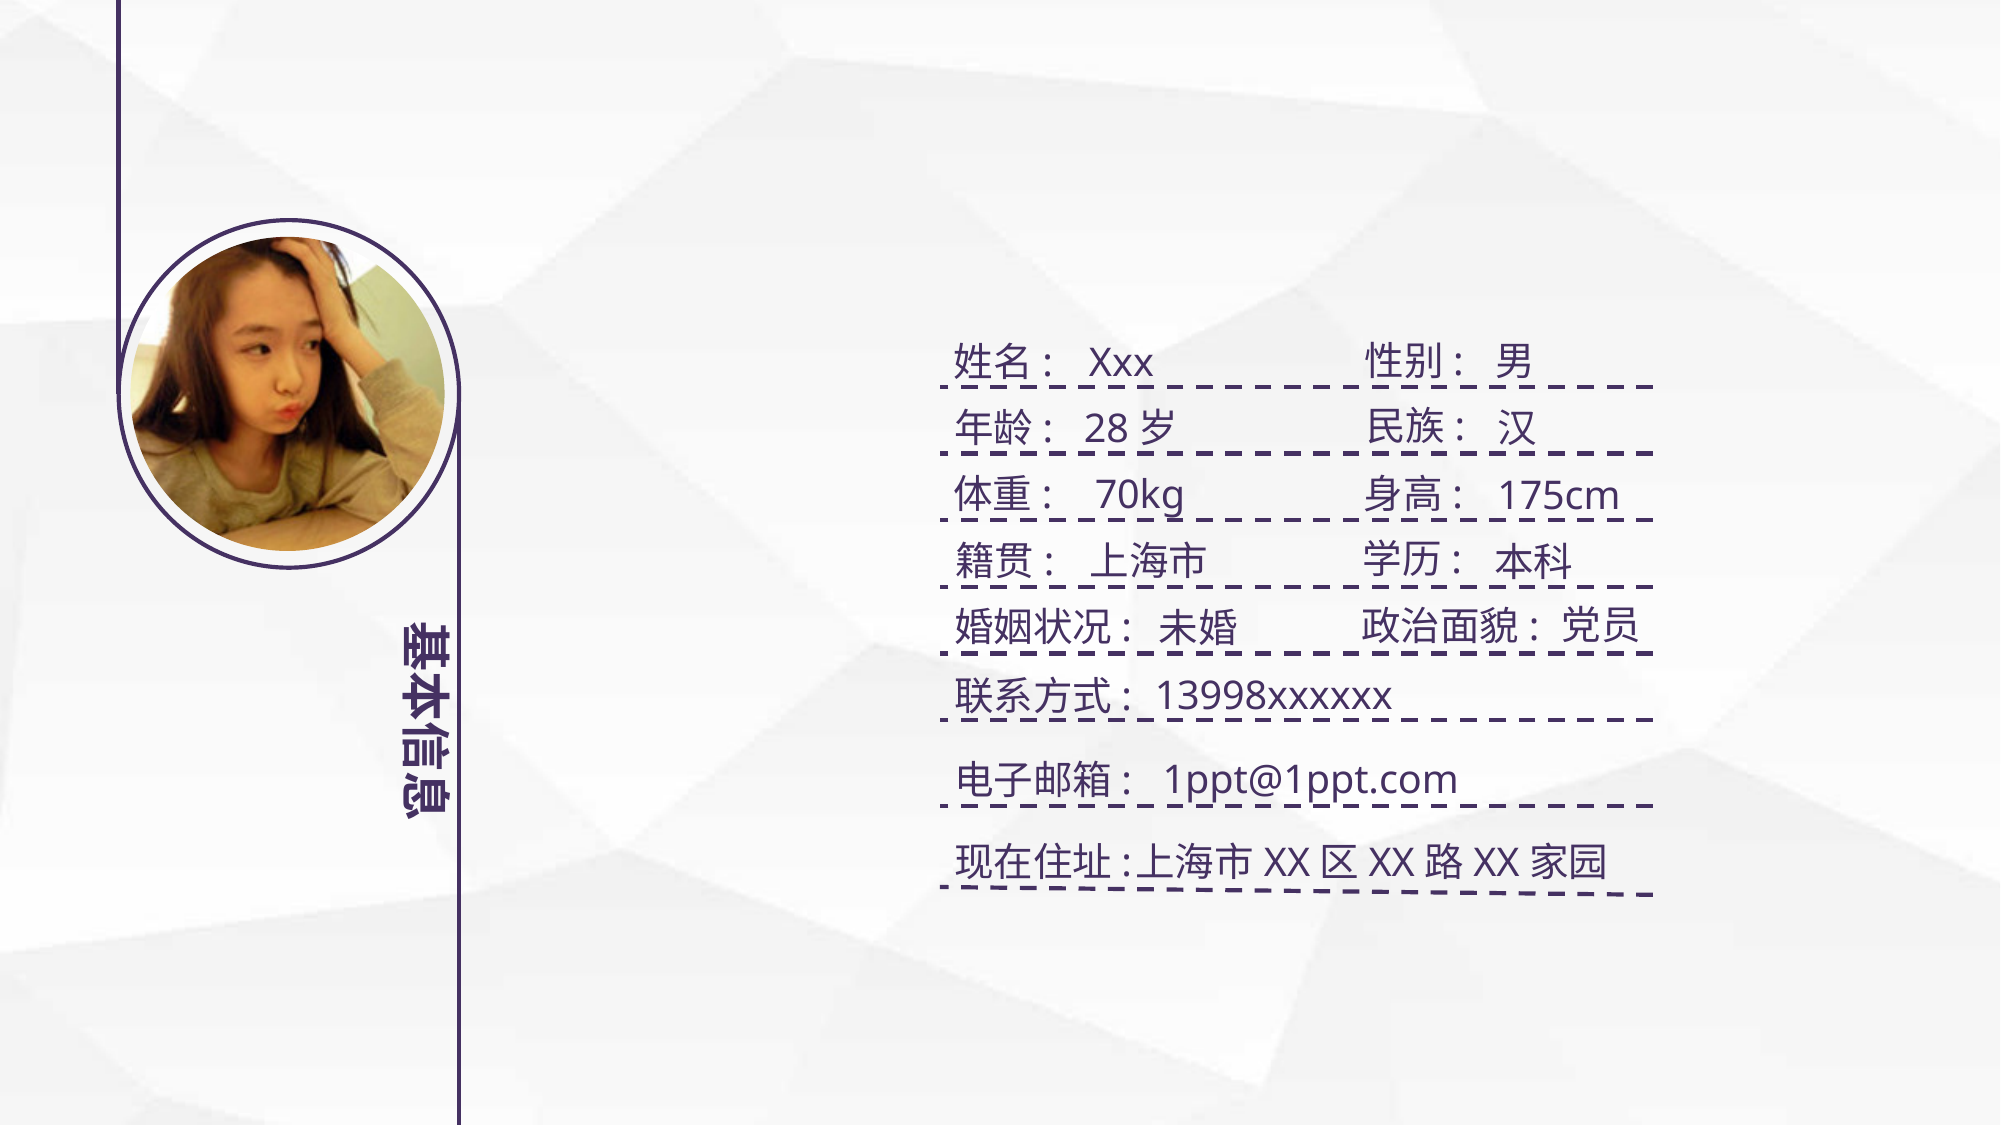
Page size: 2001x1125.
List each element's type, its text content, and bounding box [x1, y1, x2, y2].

text_box 上海市 [1069, 525, 1229, 586]
text_box 男 [1475, 326, 1556, 386]
text_box [215, 219, 363, 236]
text_box Xxx [1068, 326, 1185, 386]
text_box 婚姻状况: [934, 591, 1152, 659]
text_box 籍贯: [935, 527, 1069, 591]
text_box 学历: [1342, 523, 1474, 586]
text_box 电子邮箱: [934, 744, 1152, 813]
text_box 基本信息 [390, 606, 457, 1050]
text_box 70kg [1074, 521, 1206, 525]
text_box 28岁 [1063, 454, 1198, 461]
text_box 身高: [1343, 458, 1483, 520]
text_box 体重: [933, 459, 1073, 527]
text_box 175cm [1477, 521, 1642, 528]
text_box 民族: [1346, 391, 1477, 453]
text_box 政治面貌: [1341, 654, 1560, 659]
text_box [445, 322, 461, 466]
text_box 上海市 [1069, 587, 1229, 592]
text_box [117, 328, 130, 460]
text_box 男 [1475, 387, 1556, 394]
text_box 本科 [1474, 526, 1594, 586]
text_box 上海市XX区XX路XX家园 [1115, 826, 1629, 886]
text_box 汉 [1477, 454, 1557, 460]
text_box Xxx [1068, 387, 1185, 392]
text_box 1ppt@1ppt.com [1142, 744, 1480, 805]
picture [0, 0, 2001, 1125]
text_box 联系方式: [934, 660, 1134, 728]
text_box 性别: [1344, 387, 1475, 394]
text_box 现在住址: [934, 827, 1115, 895]
text_box 未婚 [1138, 654, 1258, 659]
text_box 汉 [1477, 392, 1557, 453]
text_box 性别: [1344, 326, 1475, 386]
text_box 基本信息 [461, 606, 466, 1050]
text_box [213, 551, 364, 569]
text_box 28岁 [1063, 392, 1198, 453]
text_box 175cm [1477, 460, 1642, 520]
text_box 13998xxxxxx [1134, 721, 1414, 728]
text_box 政治面貌: [1341, 590, 1541, 653]
text_box 党员 [1541, 590, 1661, 658]
text_box 民族: [1346, 454, 1477, 458]
text_box 1ppt@1ppt.com [1142, 807, 1480, 812]
text_box 未婚 [1138, 592, 1258, 653]
text_box 姓名: [933, 326, 1068, 395]
text_box 13998xxxxxx [1134, 659, 1414, 720]
text_box 身高: [1343, 521, 1477, 527]
text_box 年龄: [934, 392, 1063, 459]
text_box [939, 886, 1653, 895]
text_box 70kg [1074, 459, 1206, 520]
